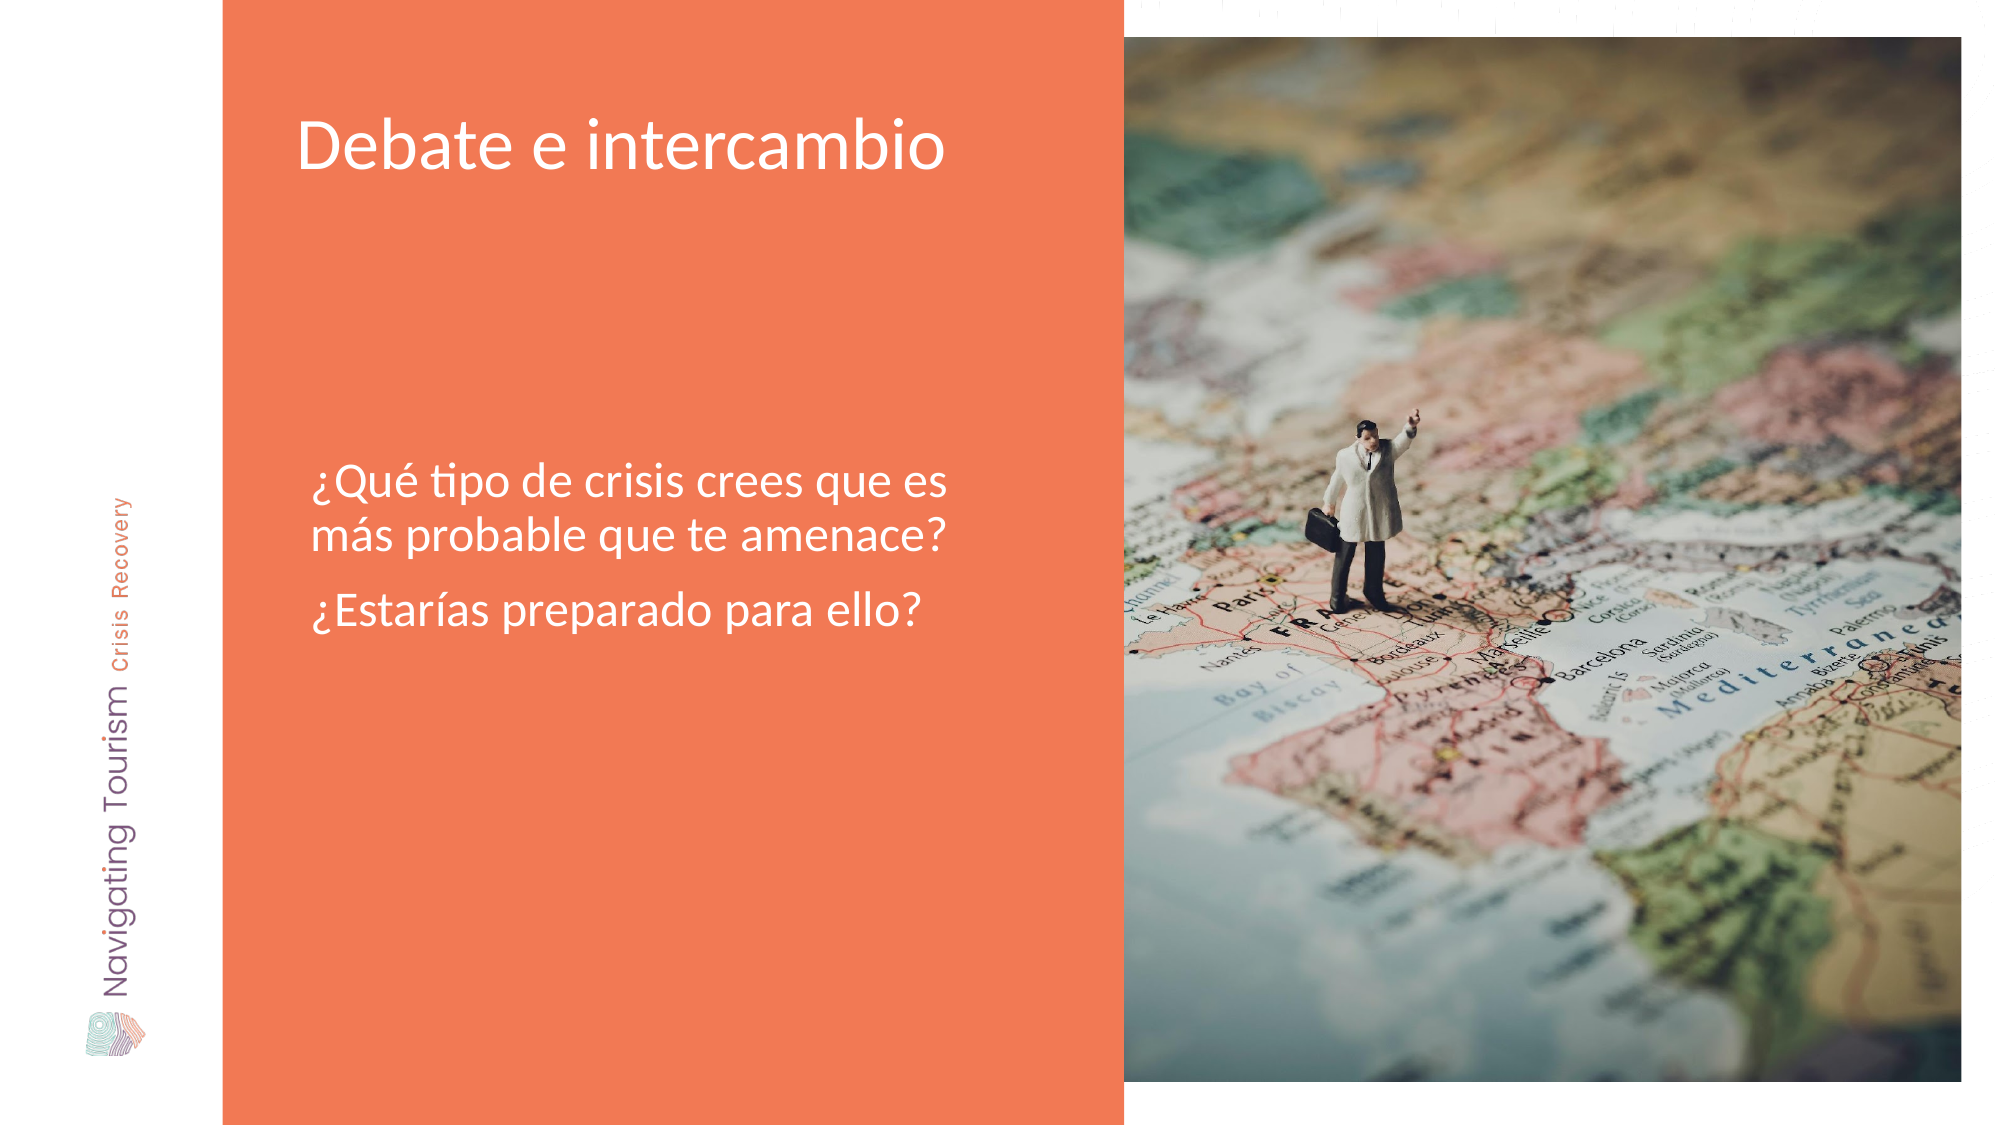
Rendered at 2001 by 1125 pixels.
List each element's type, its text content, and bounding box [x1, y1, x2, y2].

picture [1123, 0, 1995, 1082]
picture [87, 497, 142, 1004]
list ¿Qué tipo de crisis crees que es más probable que te amenace? ¿Estarías preparado para ello? [295, 290, 1054, 1034]
picture [80, 1006, 148, 1055]
list Debate e intercambio [281, 97, 1056, 194]
